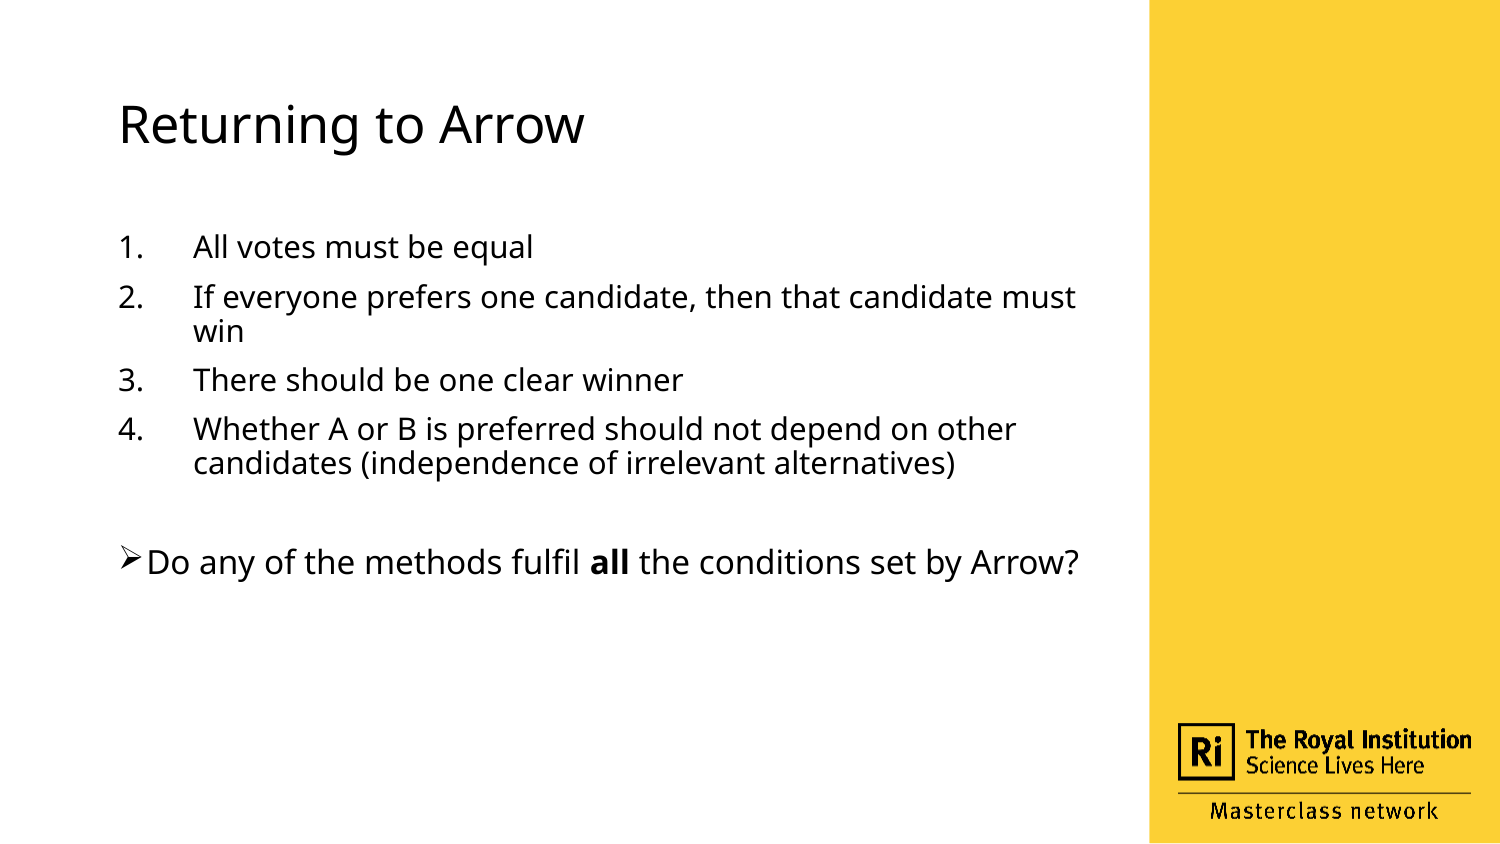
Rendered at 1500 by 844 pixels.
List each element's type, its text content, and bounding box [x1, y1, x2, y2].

list All votes must be equal If everyone prefers one candidate, then that candidate must win There should be one clear winner Whether A or B is preferred should not depend on other candidates (independence of irrelevant alternatives) Do any of the methods fulfil all the conditions set by Arrow? [103, 224, 1104, 760]
picture [1149, 702, 1500, 844]
title Returning to Arrow [103, 44, 1397, 208]
